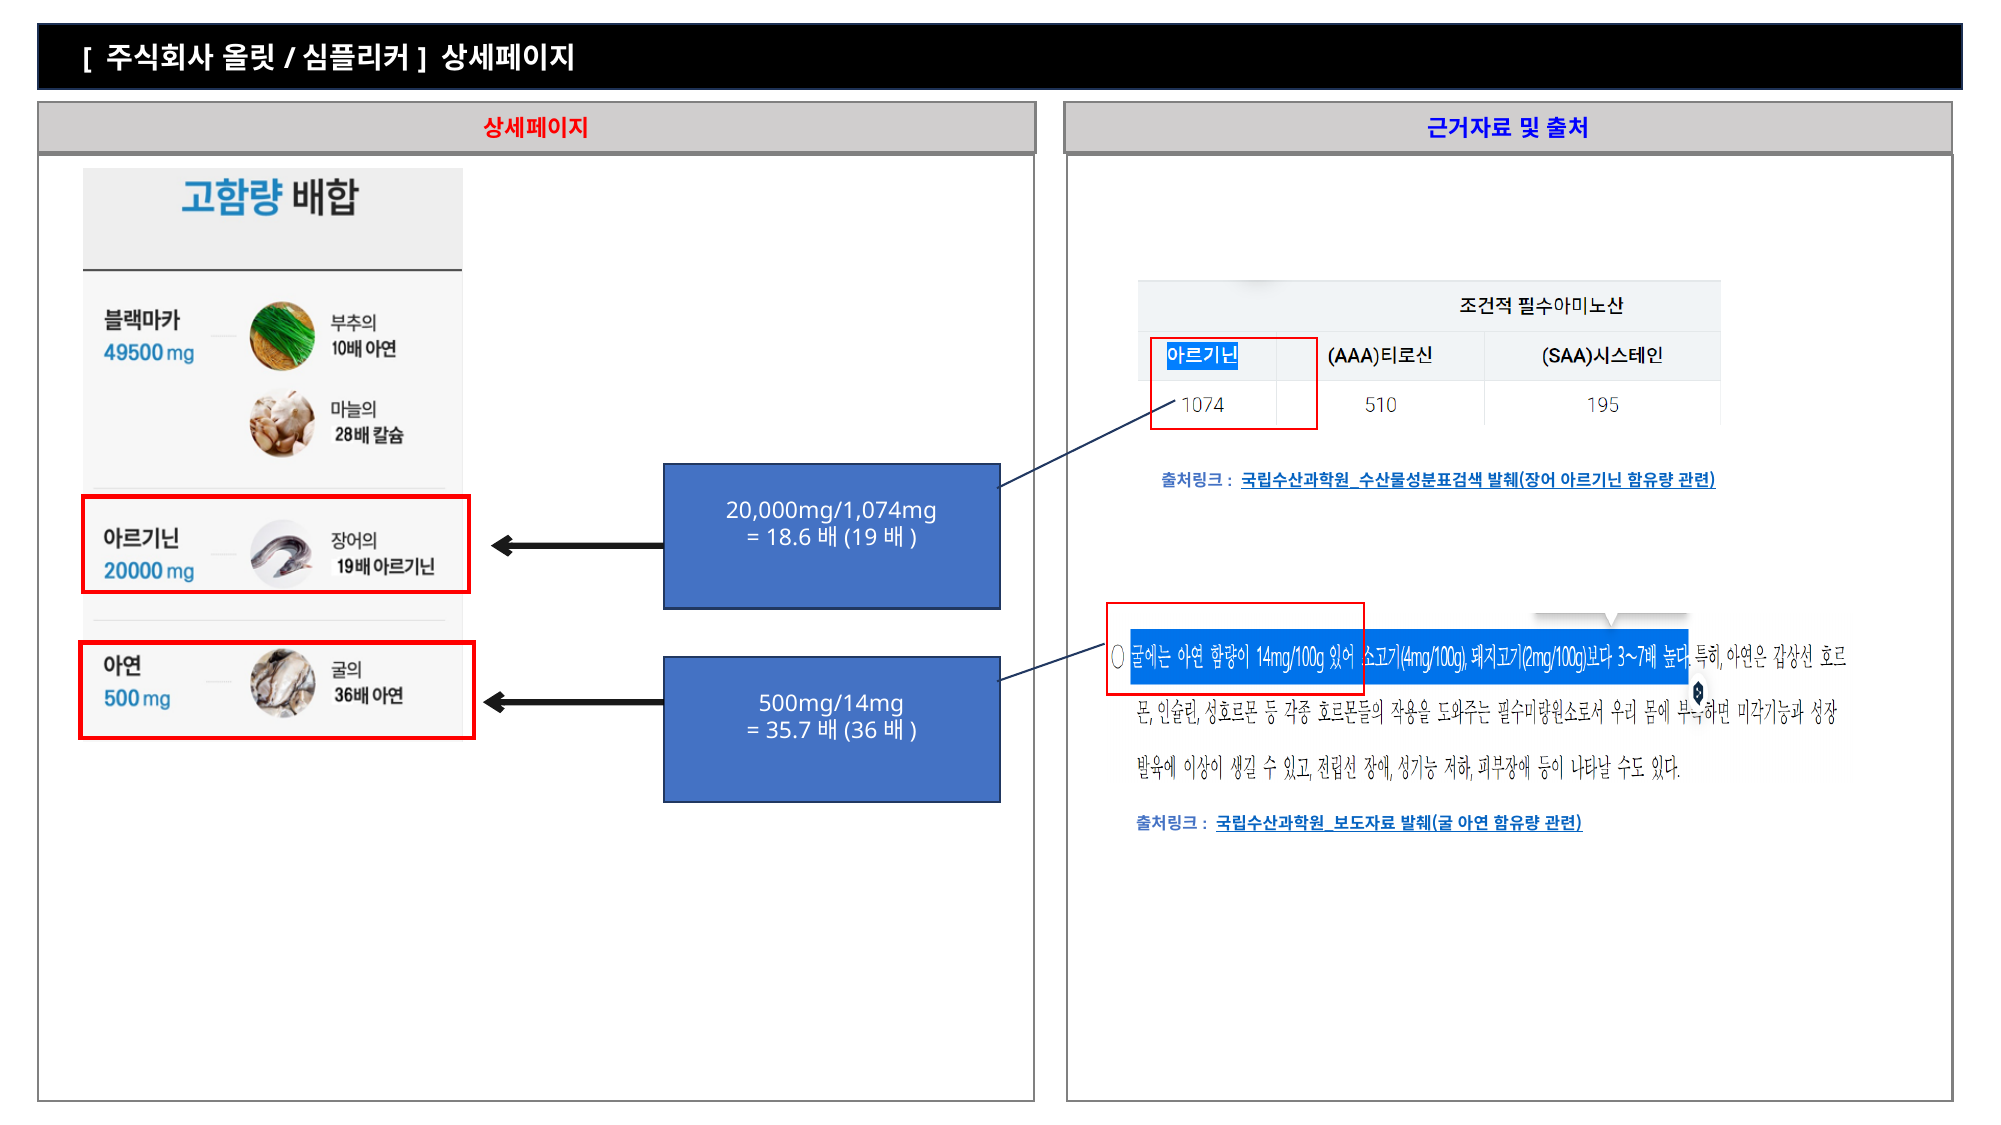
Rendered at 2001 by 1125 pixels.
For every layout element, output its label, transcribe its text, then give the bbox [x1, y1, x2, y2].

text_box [1138, 280, 1833, 528]
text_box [1105, 613, 1853, 882]
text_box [37, 101, 1953, 1101]
text_box [ 주식회사 올릿/심플리커] 상세페이지 [37, 23, 1963, 90]
